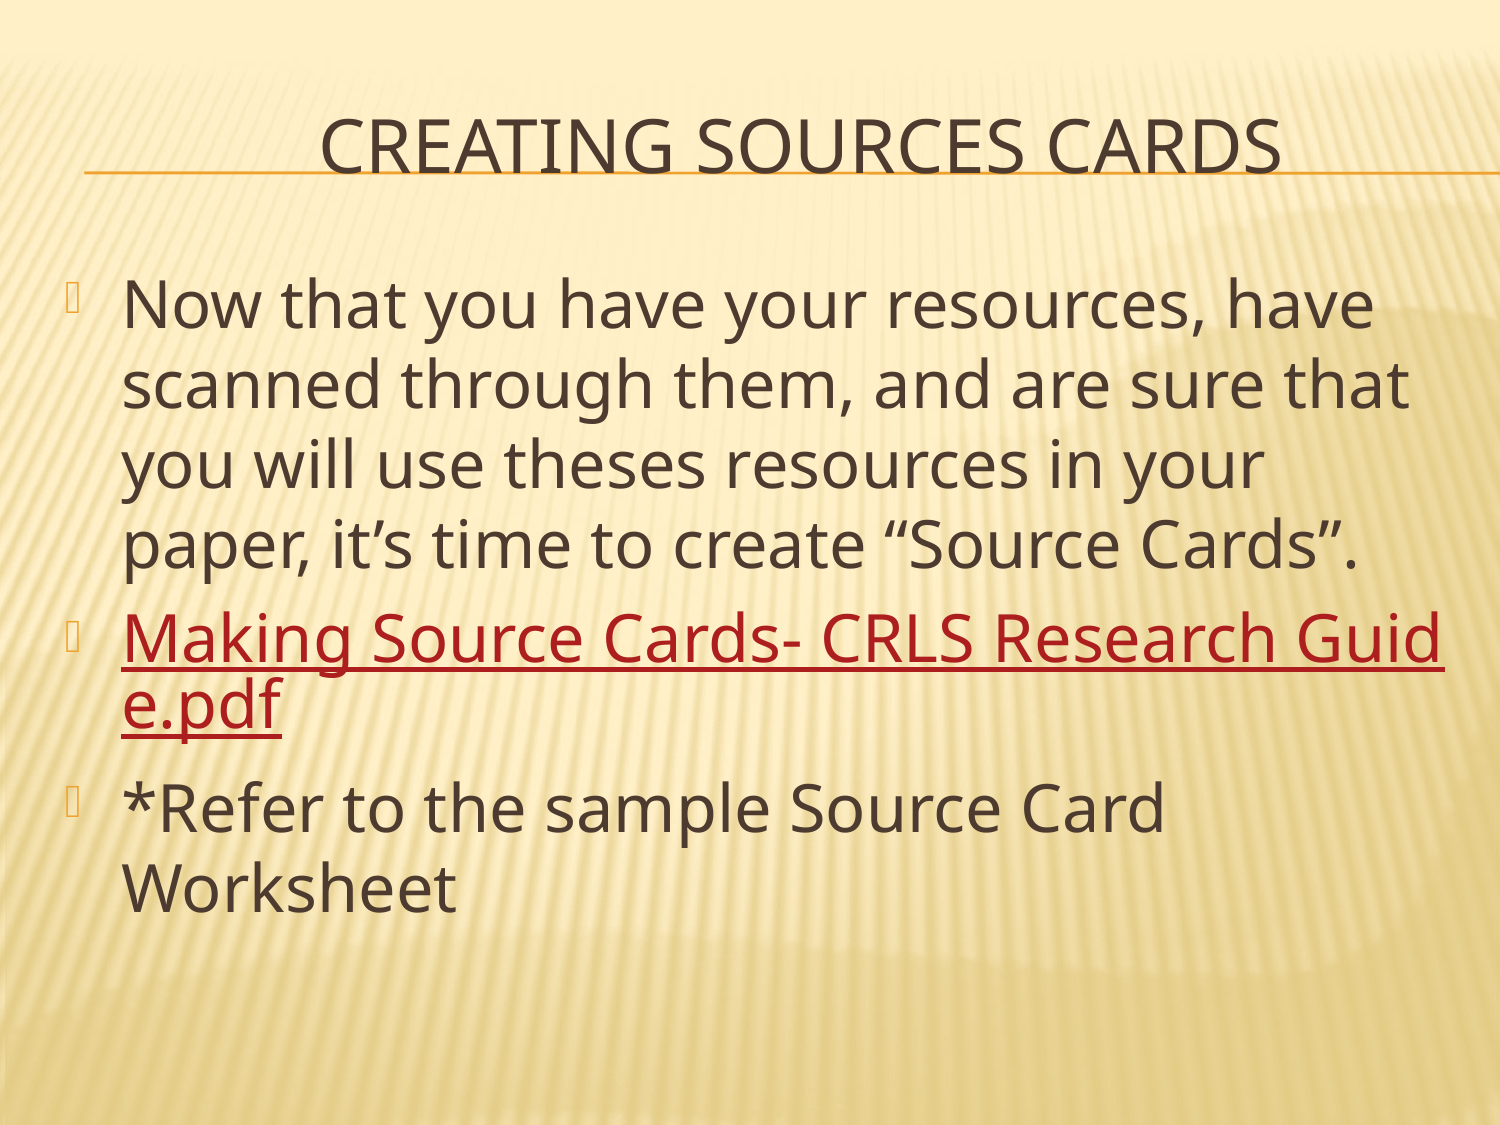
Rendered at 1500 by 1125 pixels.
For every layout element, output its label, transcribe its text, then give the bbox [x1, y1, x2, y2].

title Creating Sources Cards [50, 75, 1475, 213]
list Now that you have your resources, have scanned through them, and are sure that you will use theses resources in your paper, it’s time to create “Source Cards”. Making Source Cards- CRLS Research Guide.pdf *Refer to the sample Source Card Worksheet [50, 254, 1475, 998]
